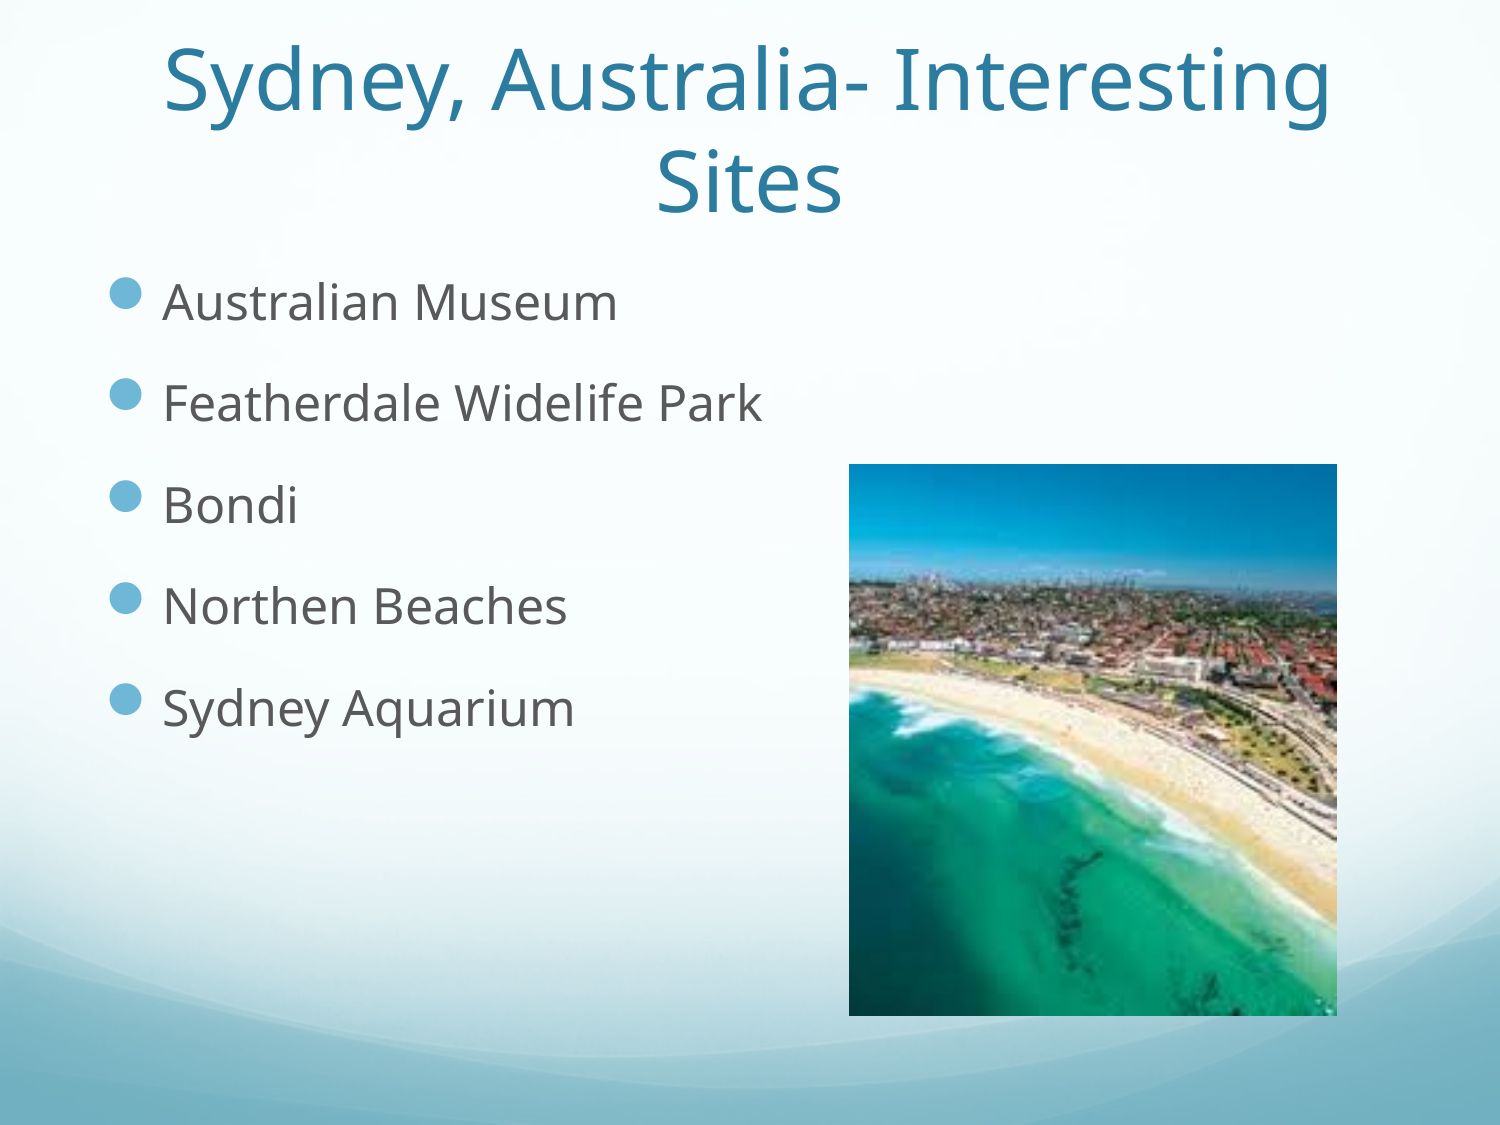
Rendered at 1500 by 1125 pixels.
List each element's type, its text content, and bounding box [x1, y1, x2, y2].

list Australian Museum Featherdale Widelife Park Bondi Northen Beaches Sydney Aquarium [90, 262, 1410, 975]
picture [849, 539, 1338, 1016]
title Sydney, Australia- Interesting Sites [90, 17, 1410, 237]
